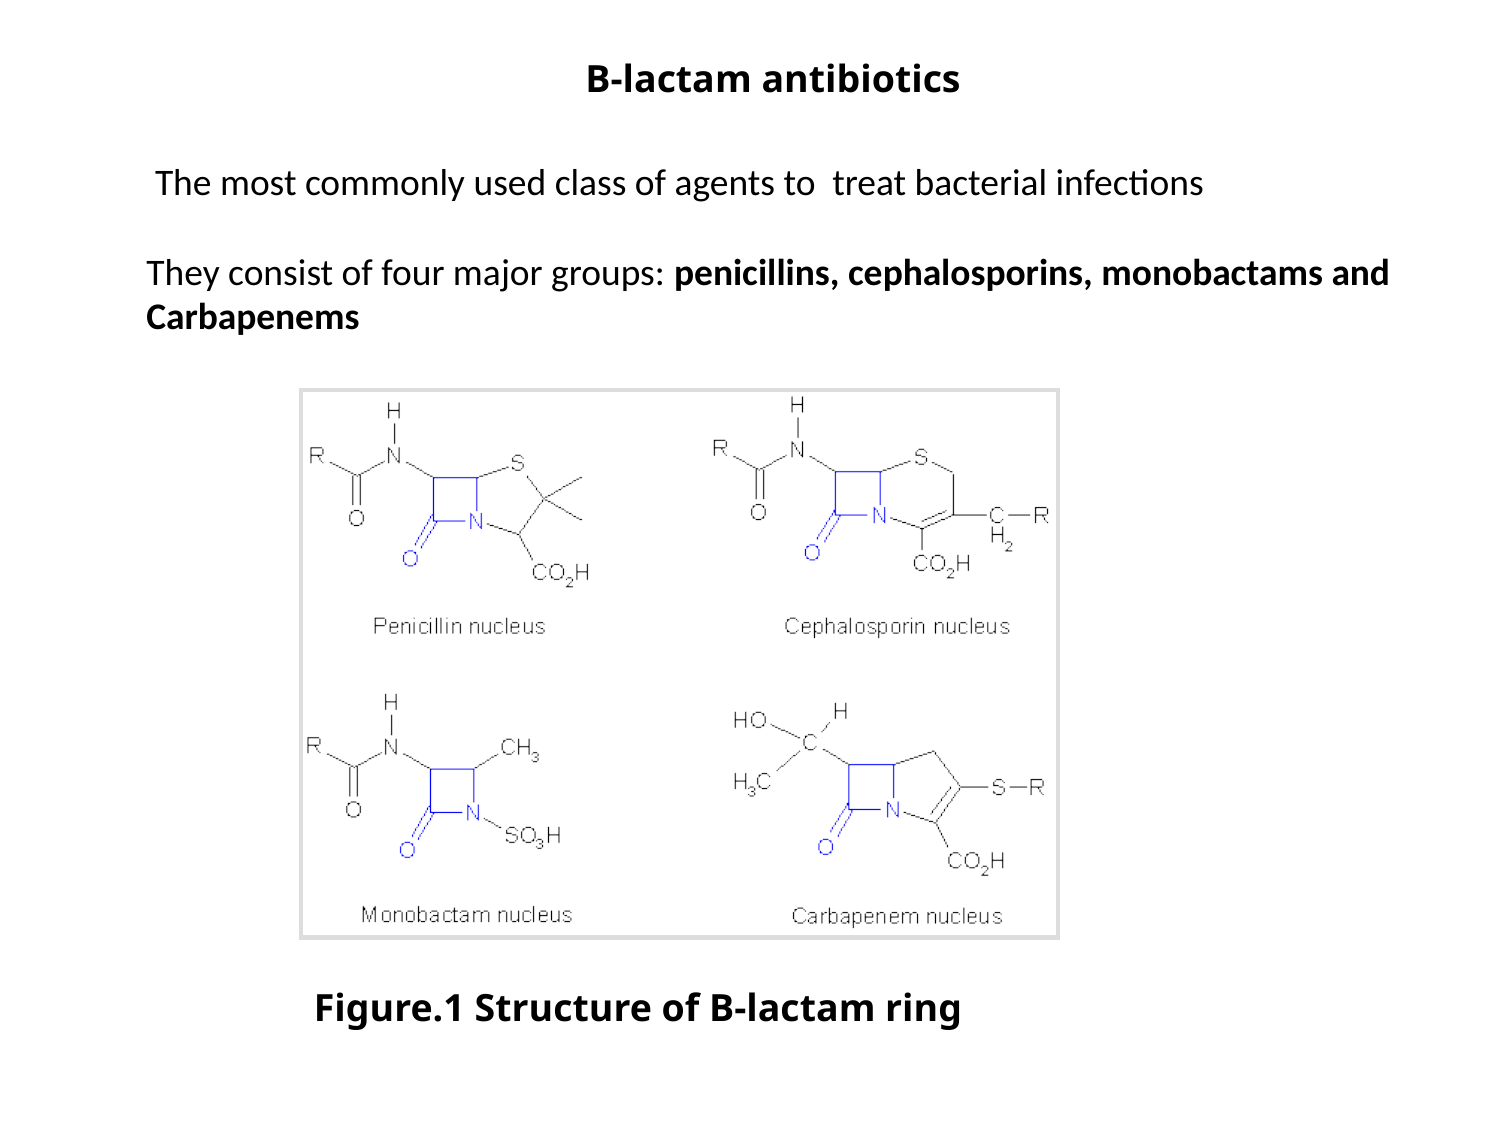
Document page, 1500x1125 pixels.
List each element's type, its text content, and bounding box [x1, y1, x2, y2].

text_box The most commonly used class of agents to treat bacterial infections They consist of four major groups: penicillins, cephalosporins, monobactams and Carbapenems [138, 149, 1408, 390]
text_box Figure.1 Structure of B-lactam ring [306, 976, 971, 1037]
picture [303, 391, 1056, 936]
text_box B-lactam antibiotics [577, 47, 969, 108]
